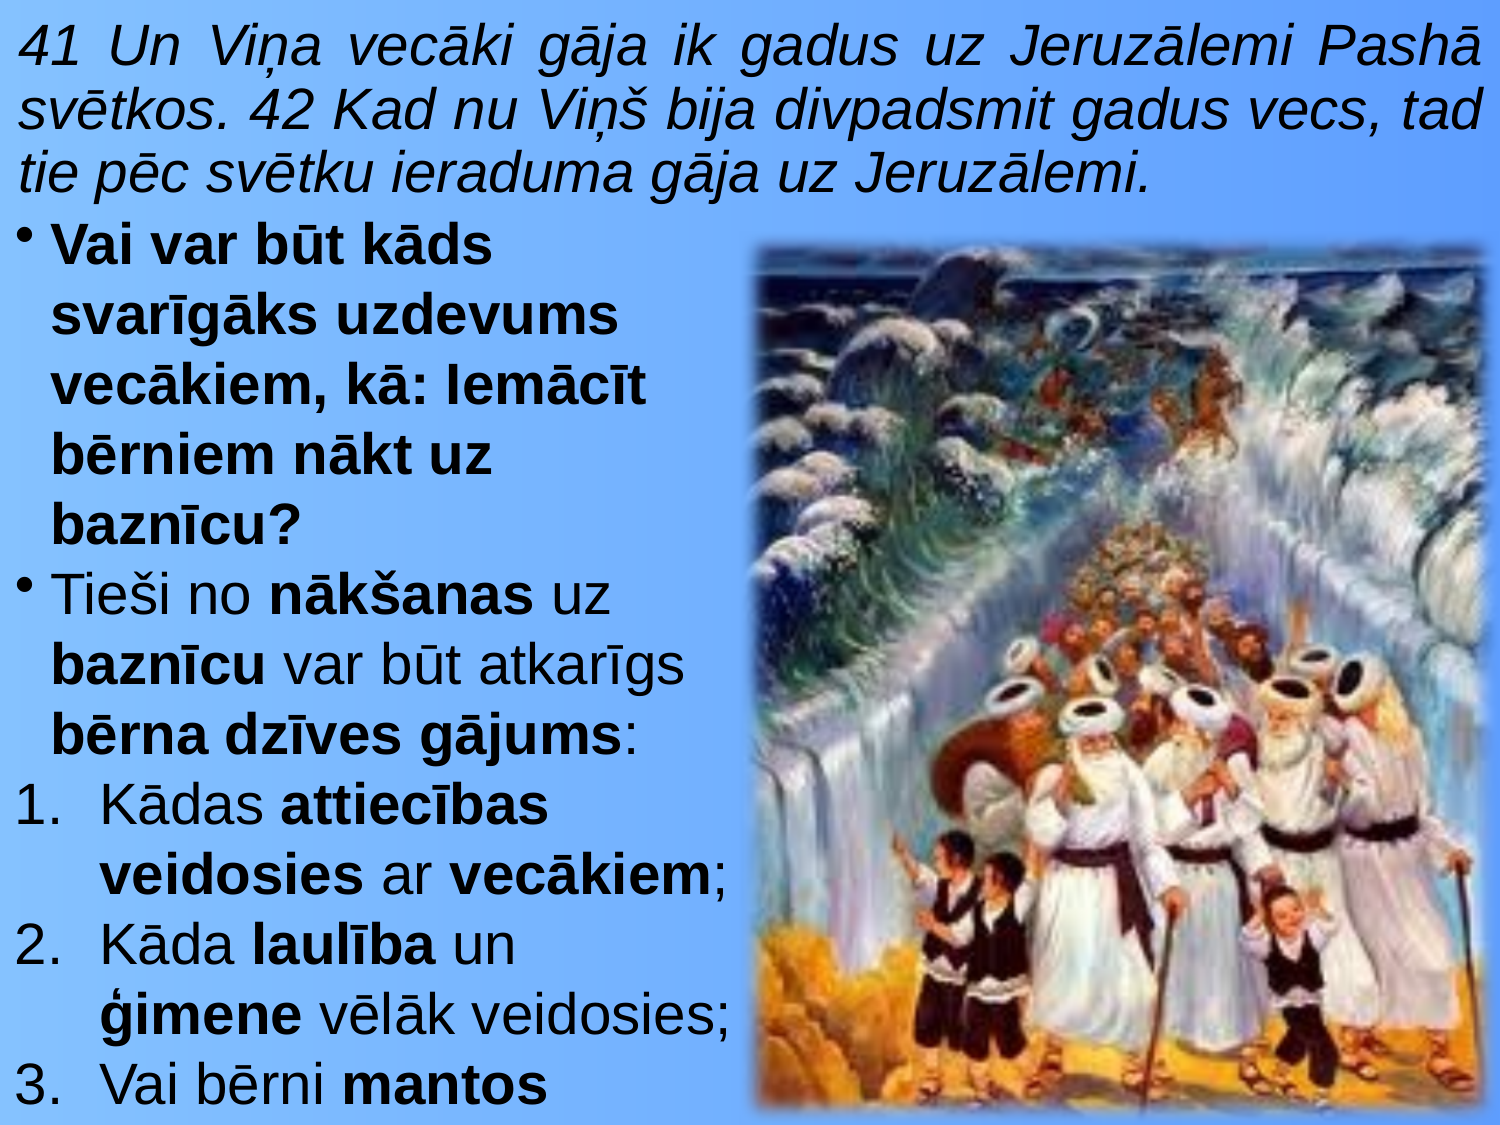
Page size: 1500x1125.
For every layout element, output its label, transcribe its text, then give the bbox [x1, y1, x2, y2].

list 41 Un Viņa vecāki gāja ik gadus uz Jeruzālemi Pashā svētkos. 42 Kad nu Viņš bija divpadsmit gadus vecs, tad tie pēc svētku ieraduma gāja uz Jeruzālemi. [0, 0, 1500, 178]
text_box Vai var būt kāds svarīgāks uzdevums vecākiem, kā: Iemācīt bērniem nākt uz baznīcu? Tieši no nākšanas uz baznīcu var būt atkarīgs bērna dzīves gājums: Kādas attiecības veidosies ar vecākiem; Kāda laulība un ģimene vēlāk veidosies; Vai bērni mantos debesu valstību! [0, 199, 750, 1125]
picture [738, 231, 1500, 1125]
